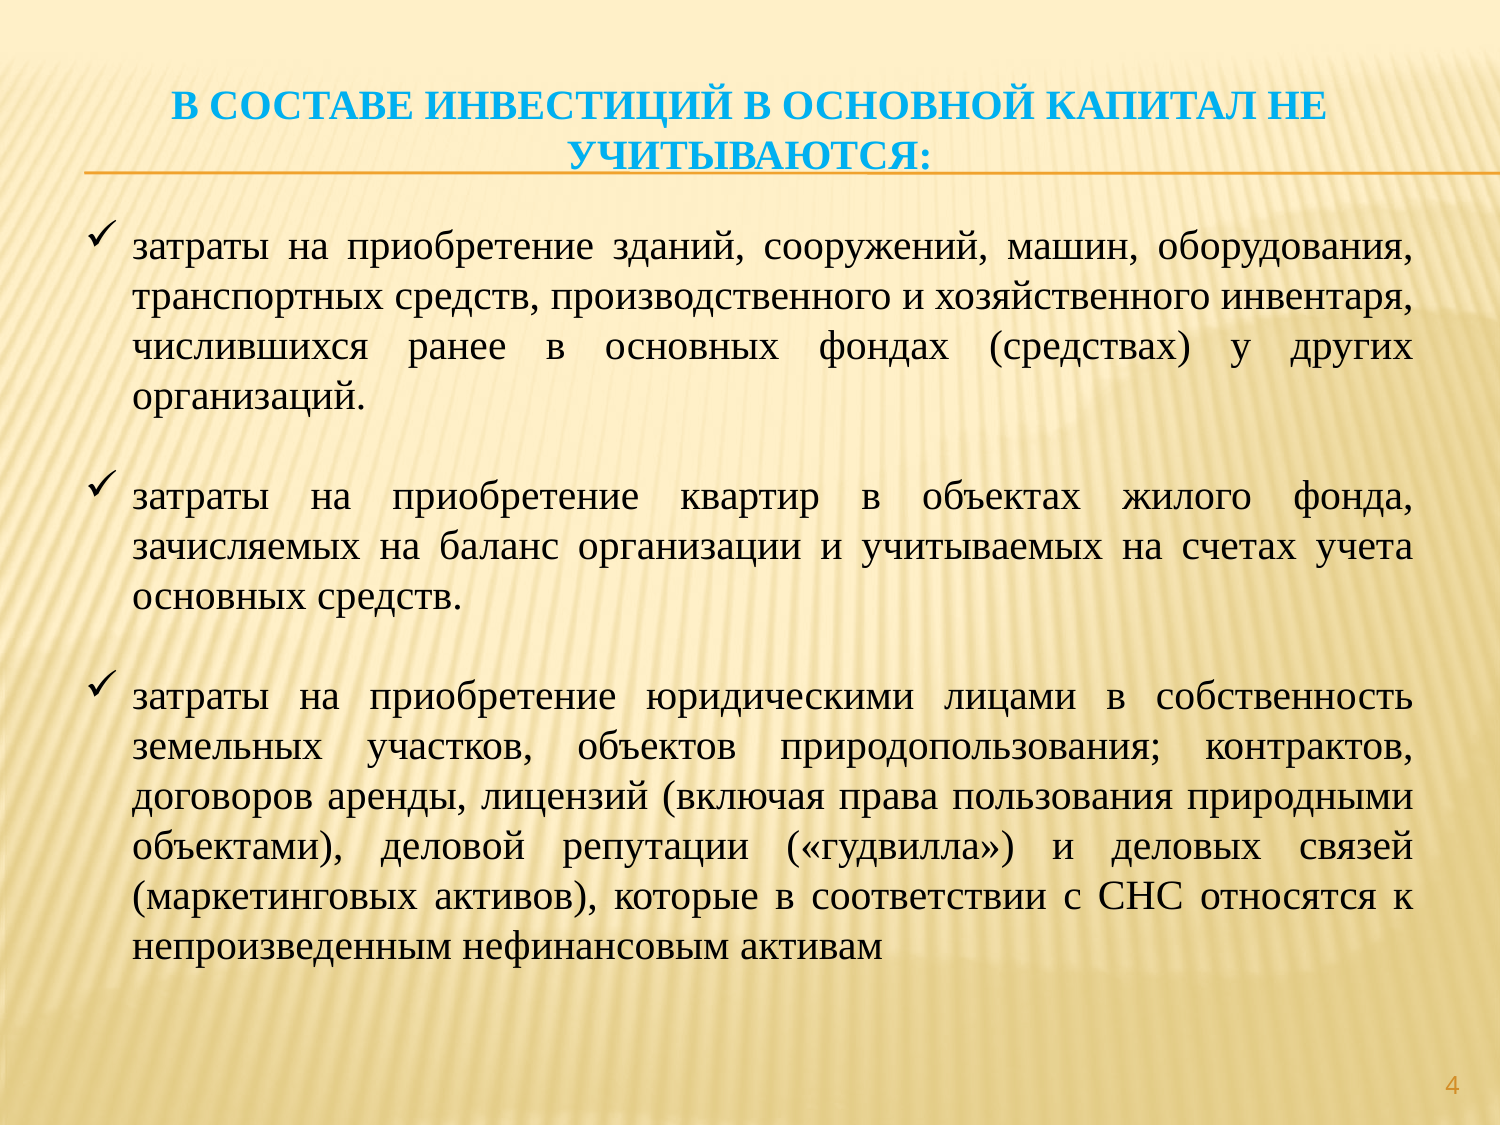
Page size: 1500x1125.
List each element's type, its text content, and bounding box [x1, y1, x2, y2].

text_box В составе инвестиций в основной капитал не учитываются: затраты на приобретение зданий, сооружений, машин, оборудования, транспортных средств, производственного и хозяйственного инвентаря, числившихся ранее в основных фондах (средствах) у других организаций. затраты на приобретение квартир в объектах жилого фонда, зачисляемых на баланс организации и учитываемых на счетах учета основных средств. затраты на приобретение юридическими лицами в собственность земельных участков, объектов природопользования; контрактов, договоров аренды, лицензий (включая права пользования природными объектами), деловой репутации («гудвилла») и деловых связей (маркетинговых активов), которые в соответствии с СНС относятся к непроизведенным нефинансовым активам [70, 70, 1429, 976]
slide_number 4 [1350, 1061, 1475, 1103]
